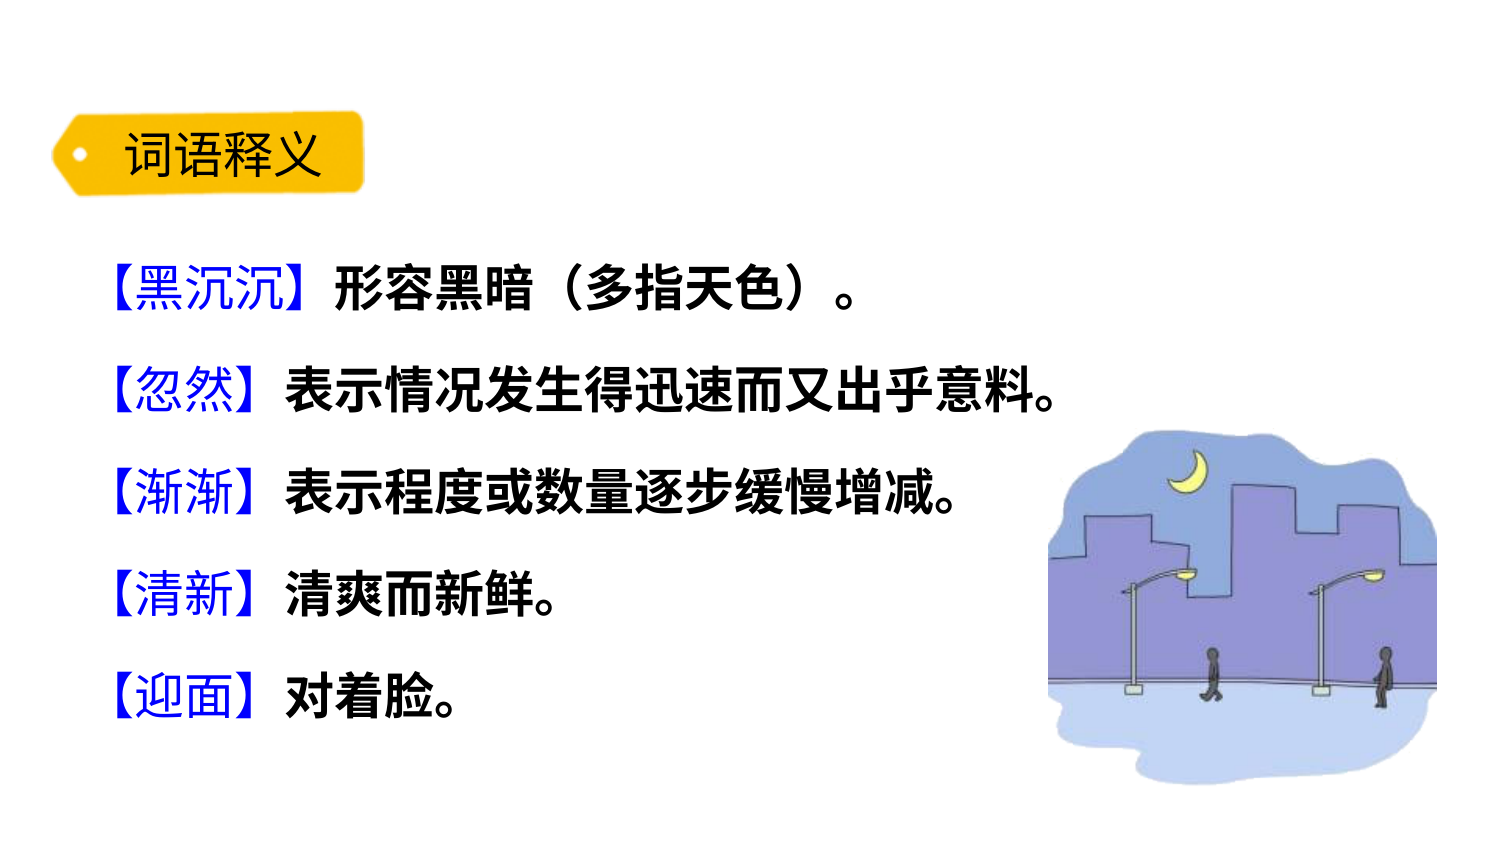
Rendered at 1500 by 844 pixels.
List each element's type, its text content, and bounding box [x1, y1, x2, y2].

picture [38, 106, 377, 201]
text_box 【黑沉沉】形容黑暗（多指天色）。 【忽然】表示情况发生得迅速而又出乎意料。 【渐渐】表示程度或数量逐步缓慢增减。 【清新】清爽而新鲜。 【迎面】对着脸。 [72, 208, 1077, 730]
picture [1048, 427, 1438, 795]
